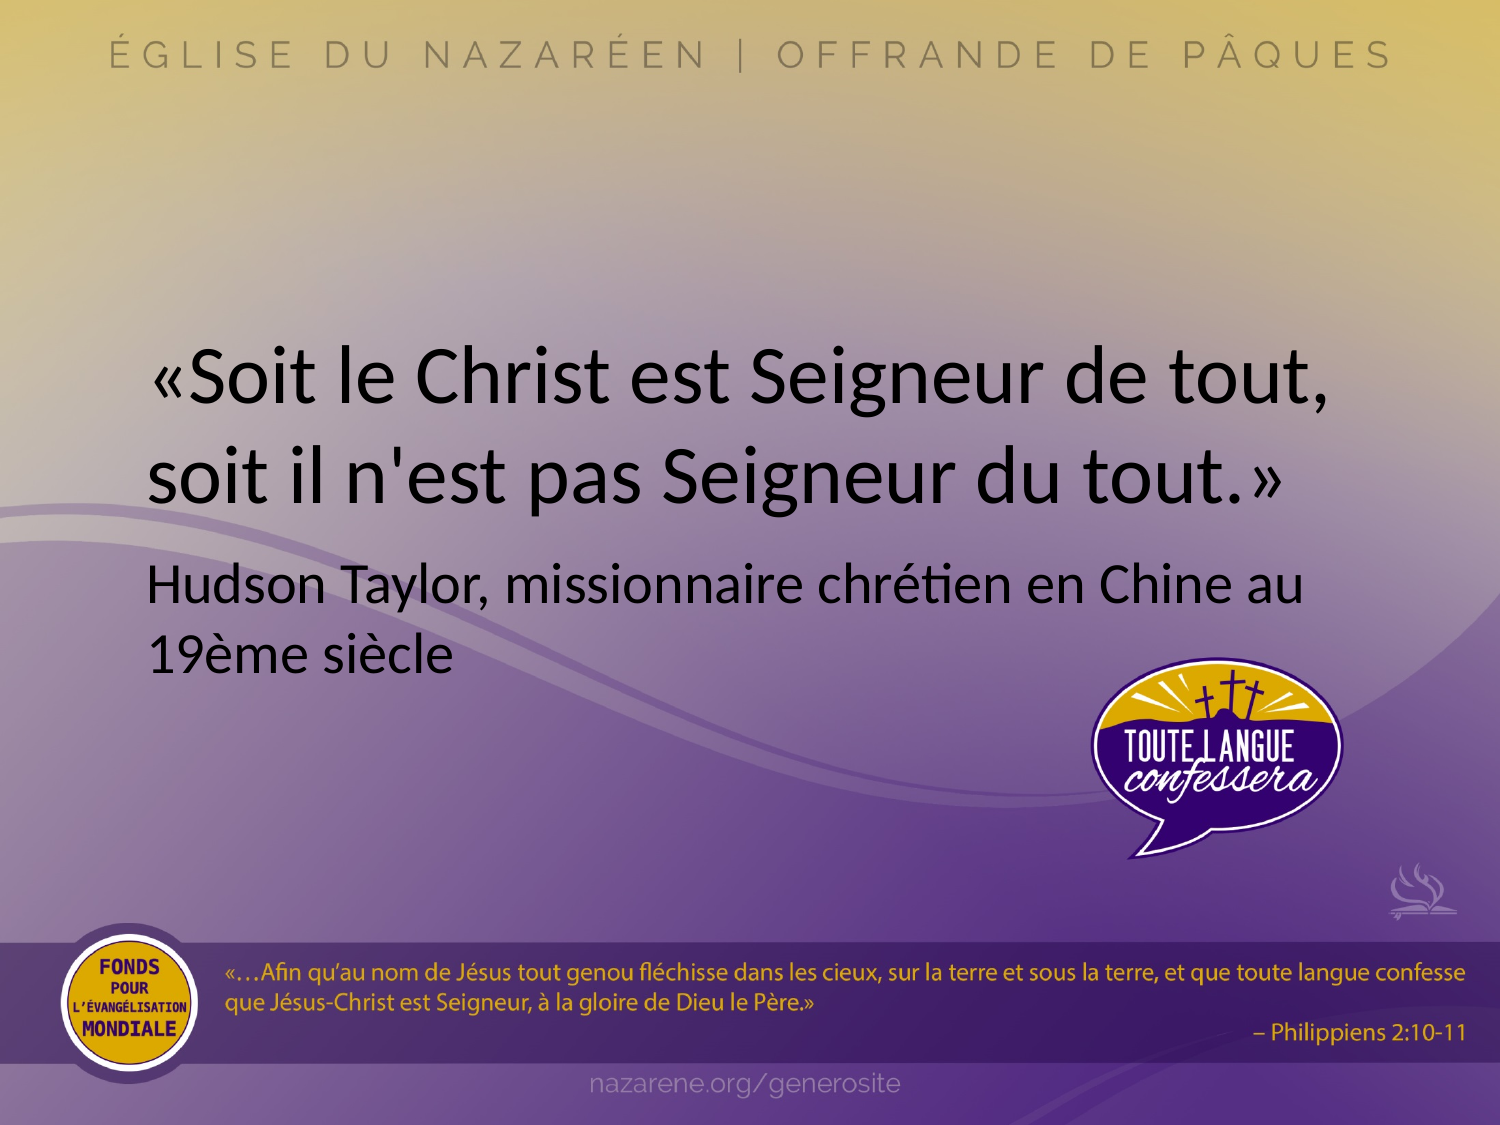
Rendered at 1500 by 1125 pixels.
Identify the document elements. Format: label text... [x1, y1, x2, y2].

text_box «Soit le Christ est Seigneur de tout, soit il n'est pas Seigneur du tout.» Hudson Taylor, missionnaire chrétien en Chine au 19ème siècle [131, 312, 1369, 693]
picture [0, 0, 1500, 1125]
